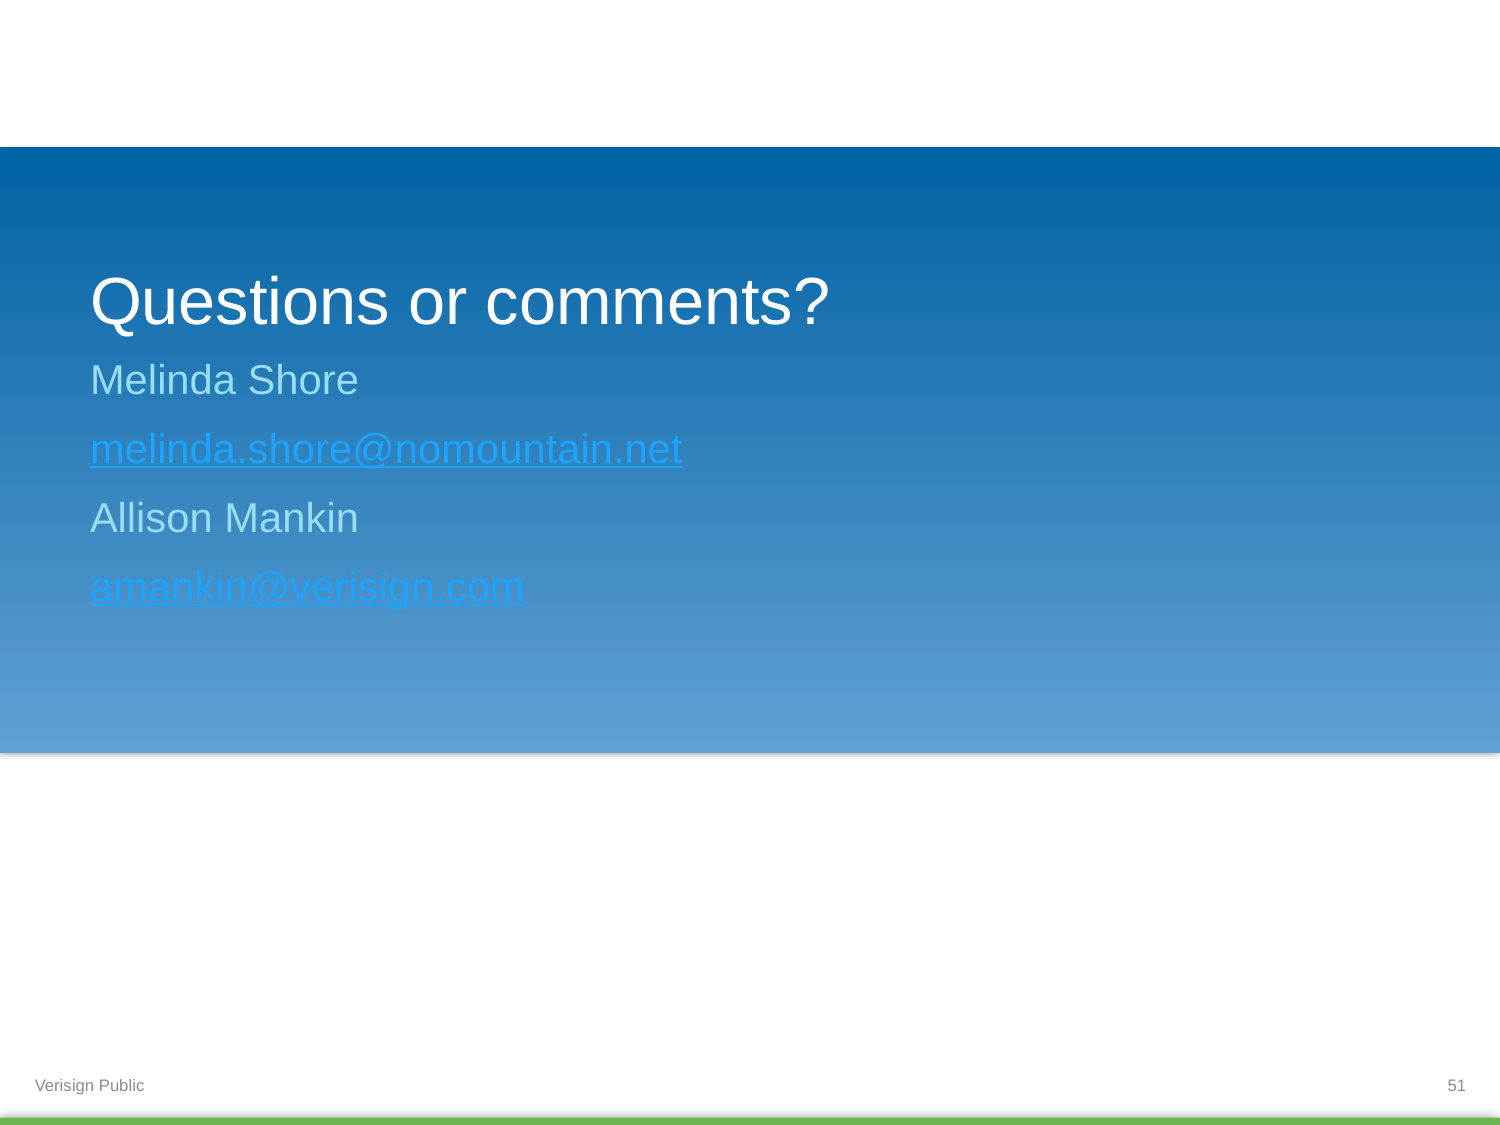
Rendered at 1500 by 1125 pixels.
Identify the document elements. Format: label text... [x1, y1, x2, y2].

title Questions or comments? [75, 170, 1425, 345]
list Melinda Shore melinda.shore@nomountain.net Allison Mankin amankin@verisign.com [75, 345, 1425, 729]
slide_number 51 [1422, 1072, 1482, 1098]
